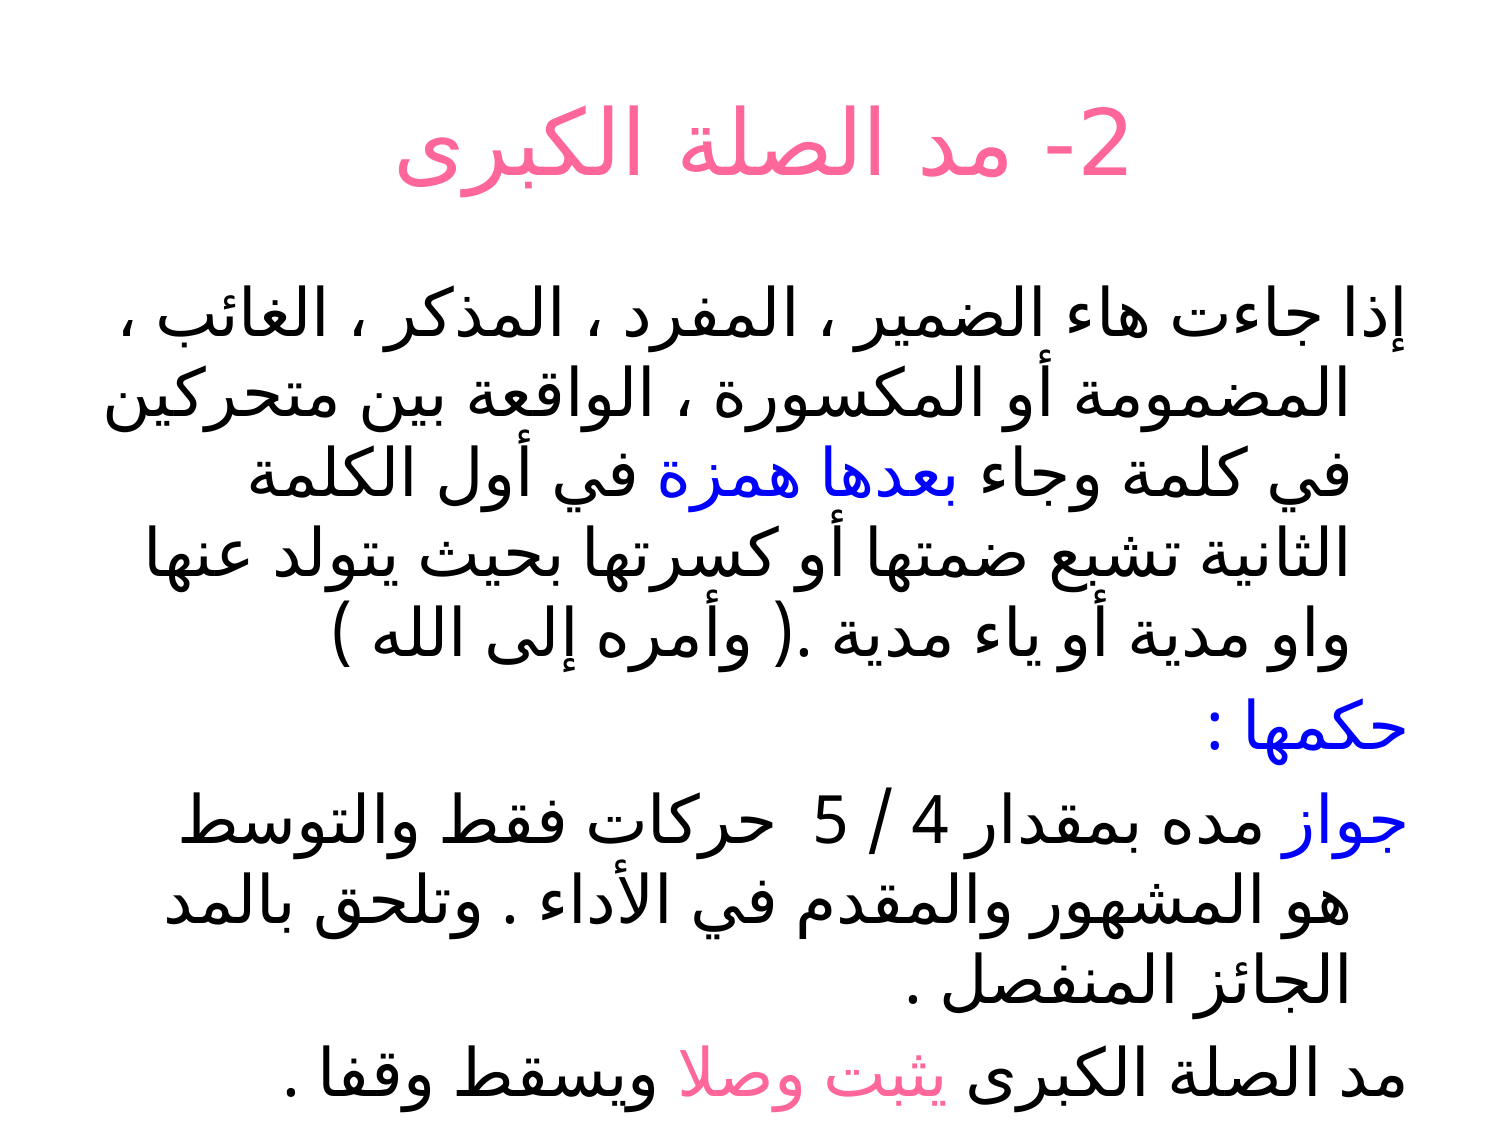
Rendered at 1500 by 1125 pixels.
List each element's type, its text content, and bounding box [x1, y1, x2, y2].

title 2- مد الصلة الكبرى [75, 45, 1425, 233]
list إذا جاءت هاء الضمير ، المفرد ، المذكر ، الغائب ، المضمومة أو المكسورة ، الواقعة بين متحركين في كلمة وجاء بعدها همزة في أول الكلمة الثانية تشبع ضمتها أو كسرتها بحيث يتولد عنها واو مدية أو ياء مدية .( وأمره إلى الله ) حكمها : جواز مده بمقدار 4 / 5 حركات فقط والتوسط هو المشهور والمقدم في الأداء . وتلحق بالمد الجائز المنفصل . مد الصلة الكبرى يثبت وصلا ويسقط وقفا . [75, 262, 1425, 1005]
